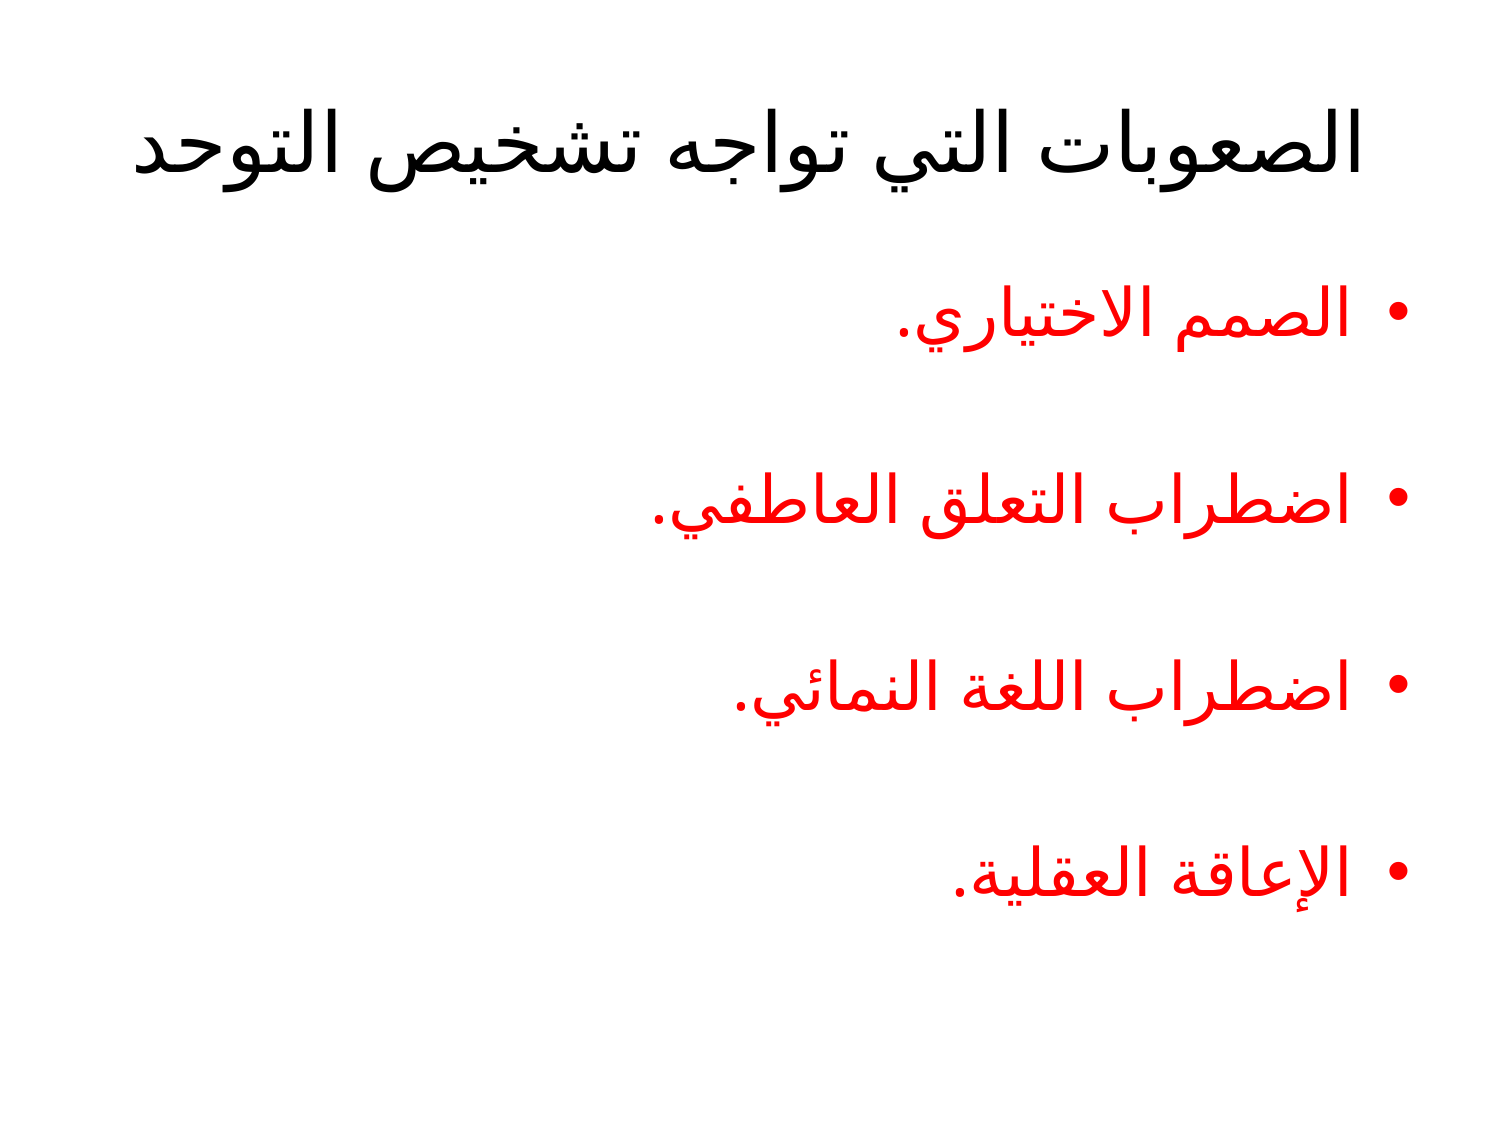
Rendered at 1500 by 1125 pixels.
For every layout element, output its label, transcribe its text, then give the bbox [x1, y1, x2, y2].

list الصمم الاختياري. اضطراب التعلق العاطفي. اضطراب اللغة النمائي. الإعاقة العقلية. [75, 262, 1425, 1005]
title الصعوبات التي تواجه تشخيص التوحد [75, 45, 1425, 233]
